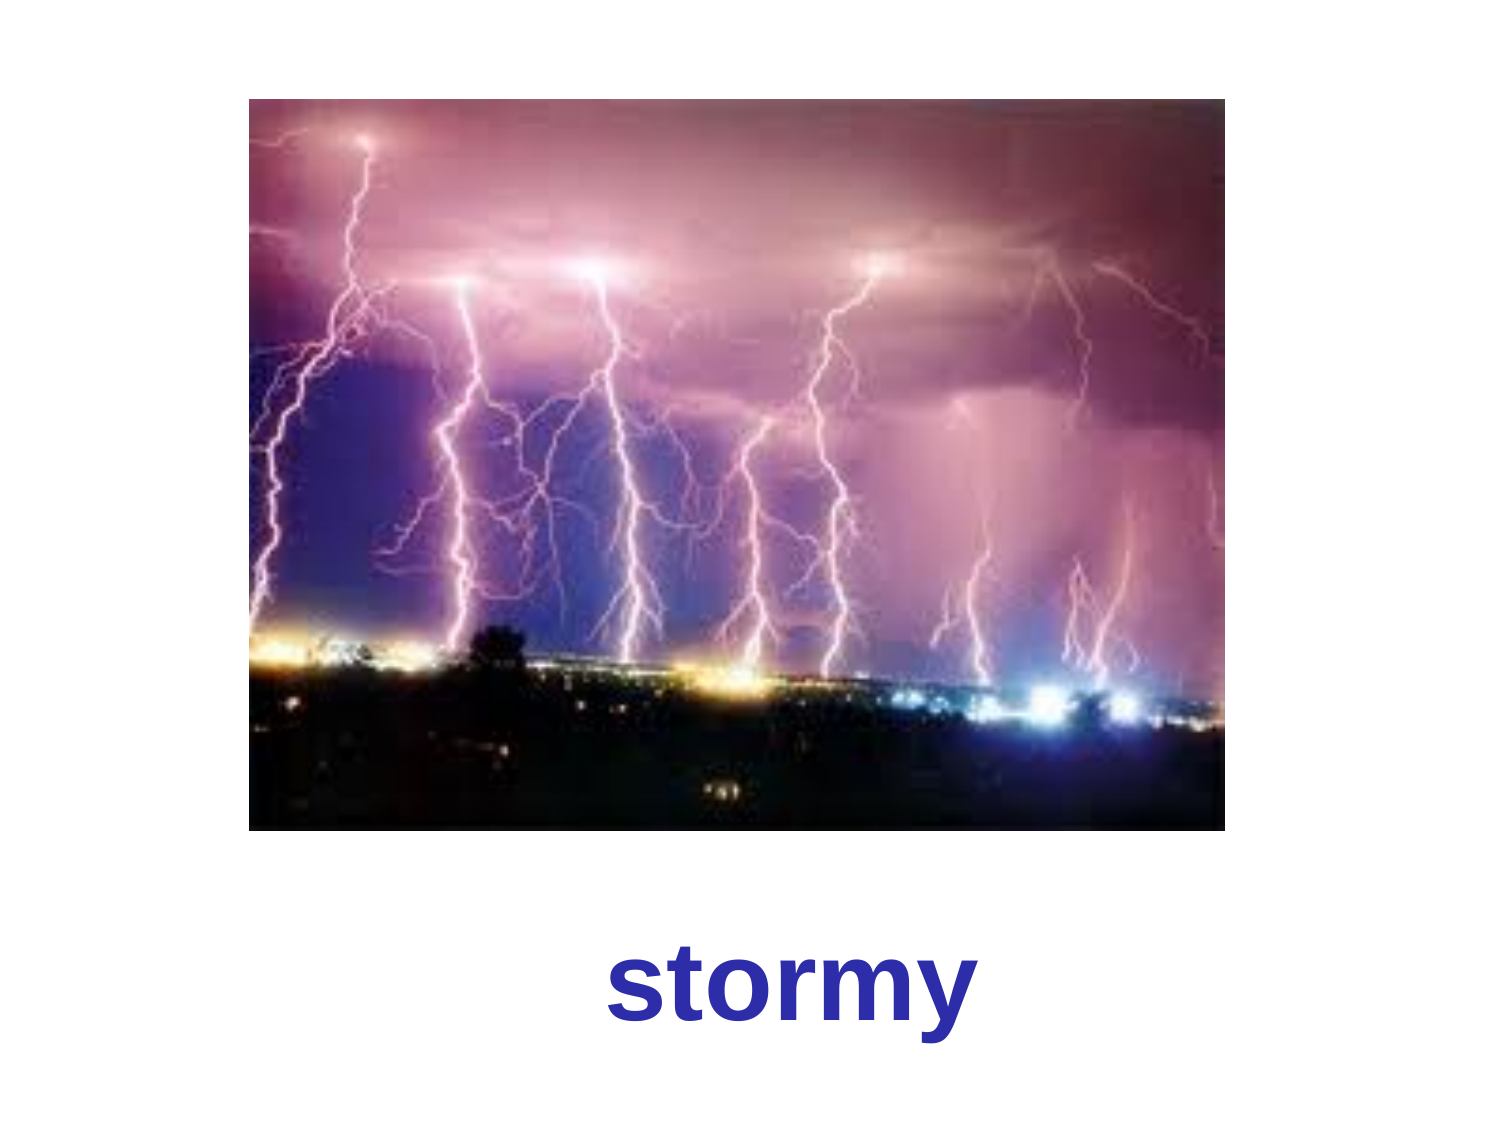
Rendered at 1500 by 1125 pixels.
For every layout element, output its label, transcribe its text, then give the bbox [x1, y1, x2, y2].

text_box stormy [589, 899, 995, 1050]
picture [249, 99, 1226, 831]
